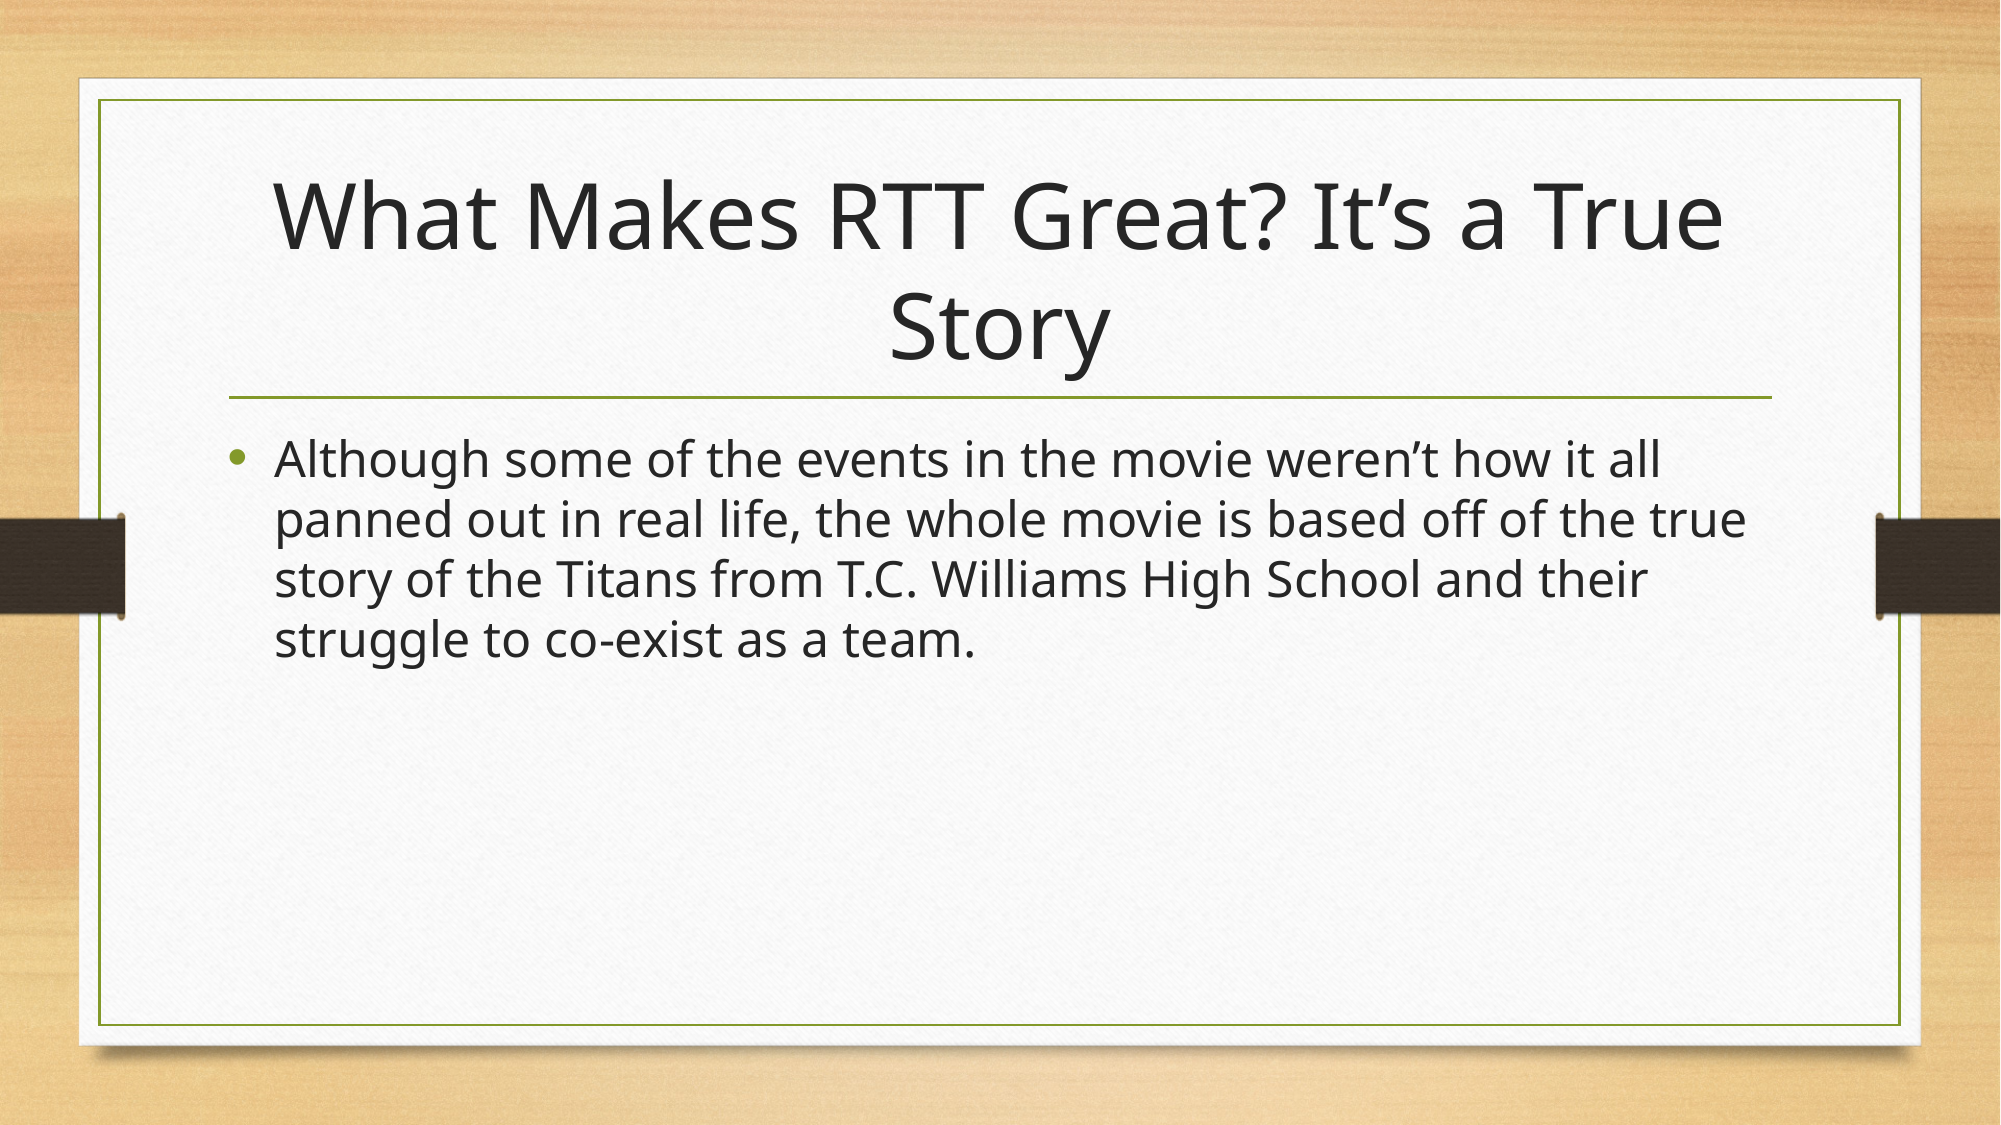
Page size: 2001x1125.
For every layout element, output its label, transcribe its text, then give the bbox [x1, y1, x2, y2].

picture [0, 0, 2001, 1125]
list Although some of the events in the movie weren’t how it all panned out in real life, the whole movie is based off of the true story of the Titans from T.C. Williams High School and their struggle to co-exist as a team. [212, 419, 1788, 964]
title What Makes RTT Great? It’s a True Story [212, 161, 1788, 375]
